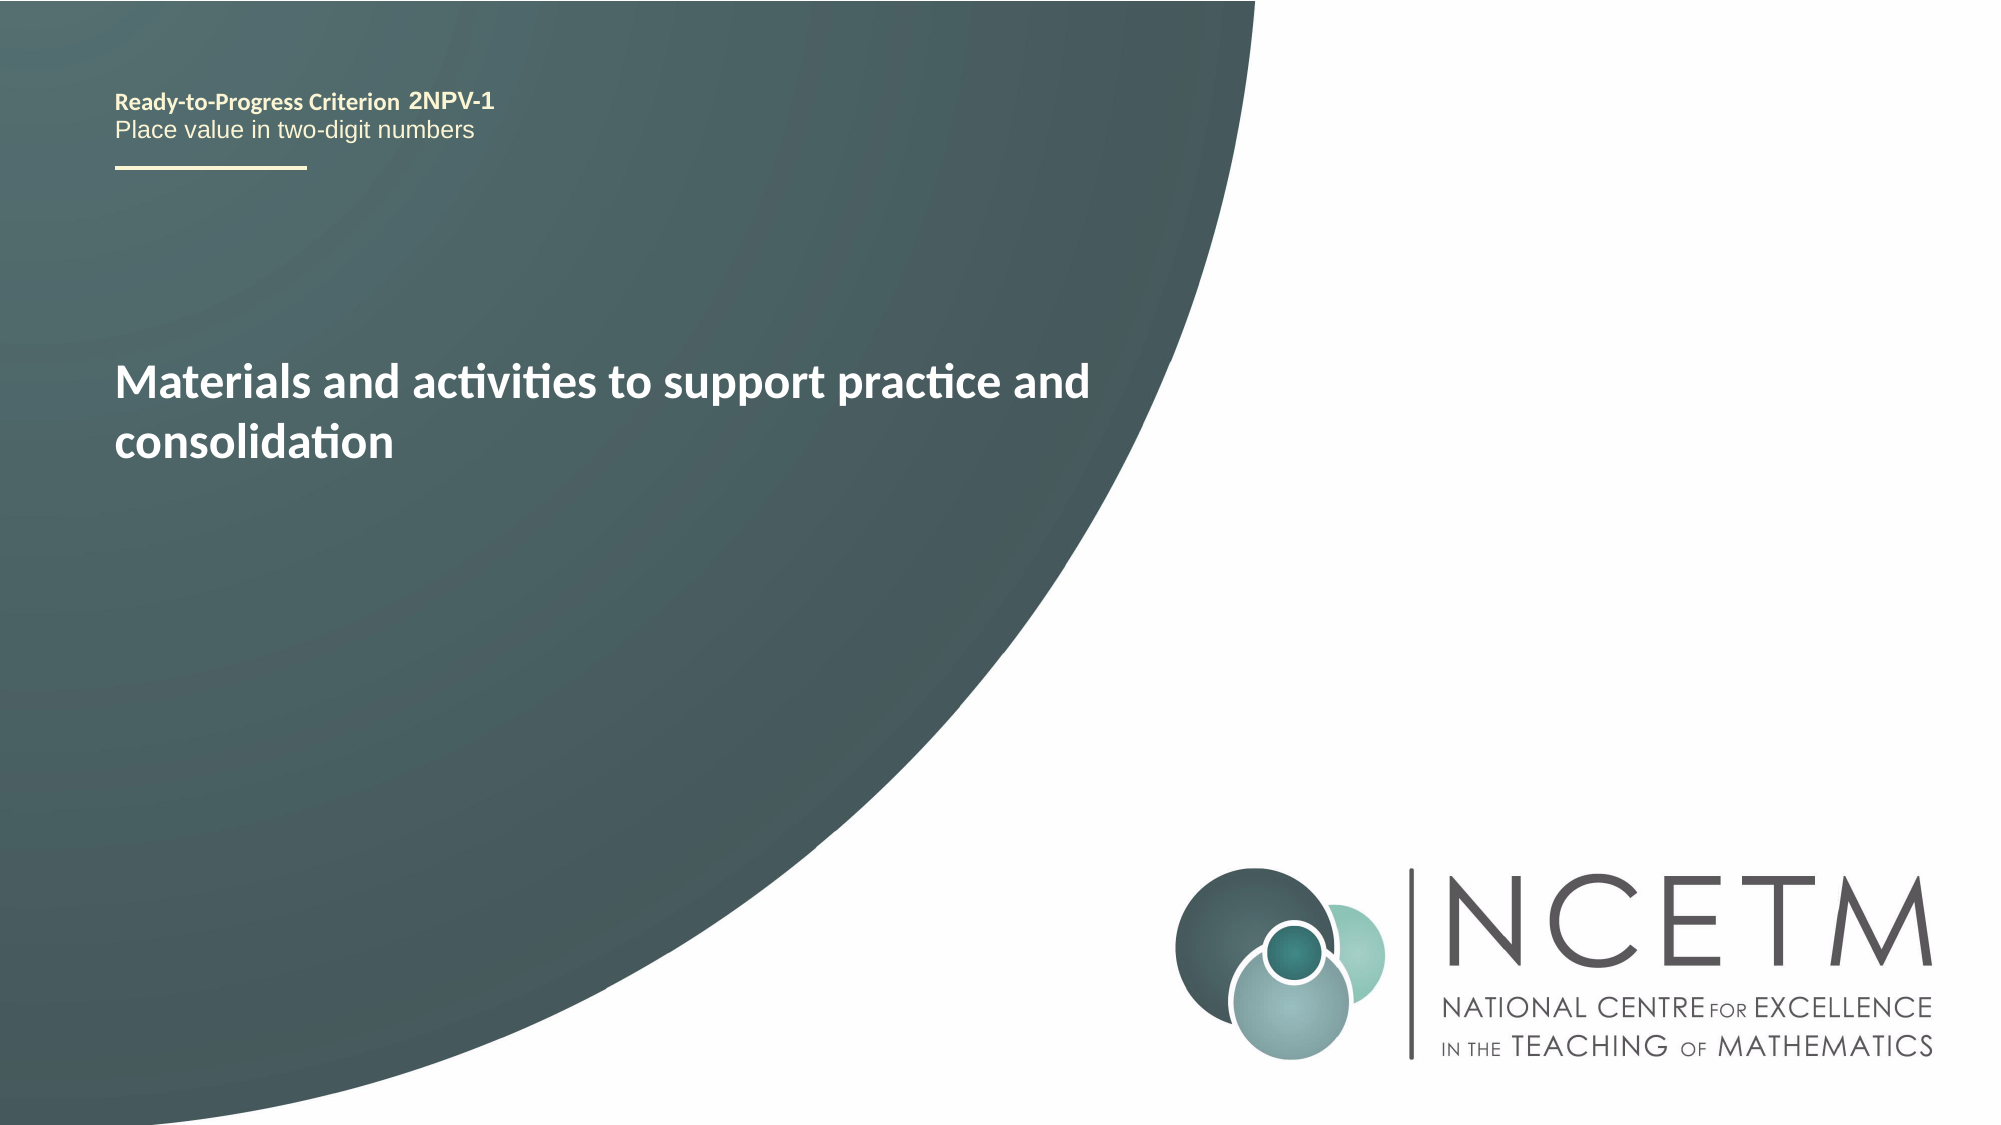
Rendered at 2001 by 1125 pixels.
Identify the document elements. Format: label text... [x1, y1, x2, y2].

list 2NPV-1 [393, 80, 590, 130]
list Place value in two-digit numbers [99, 109, 1121, 160]
picture [0, 1, 2001, 1125]
